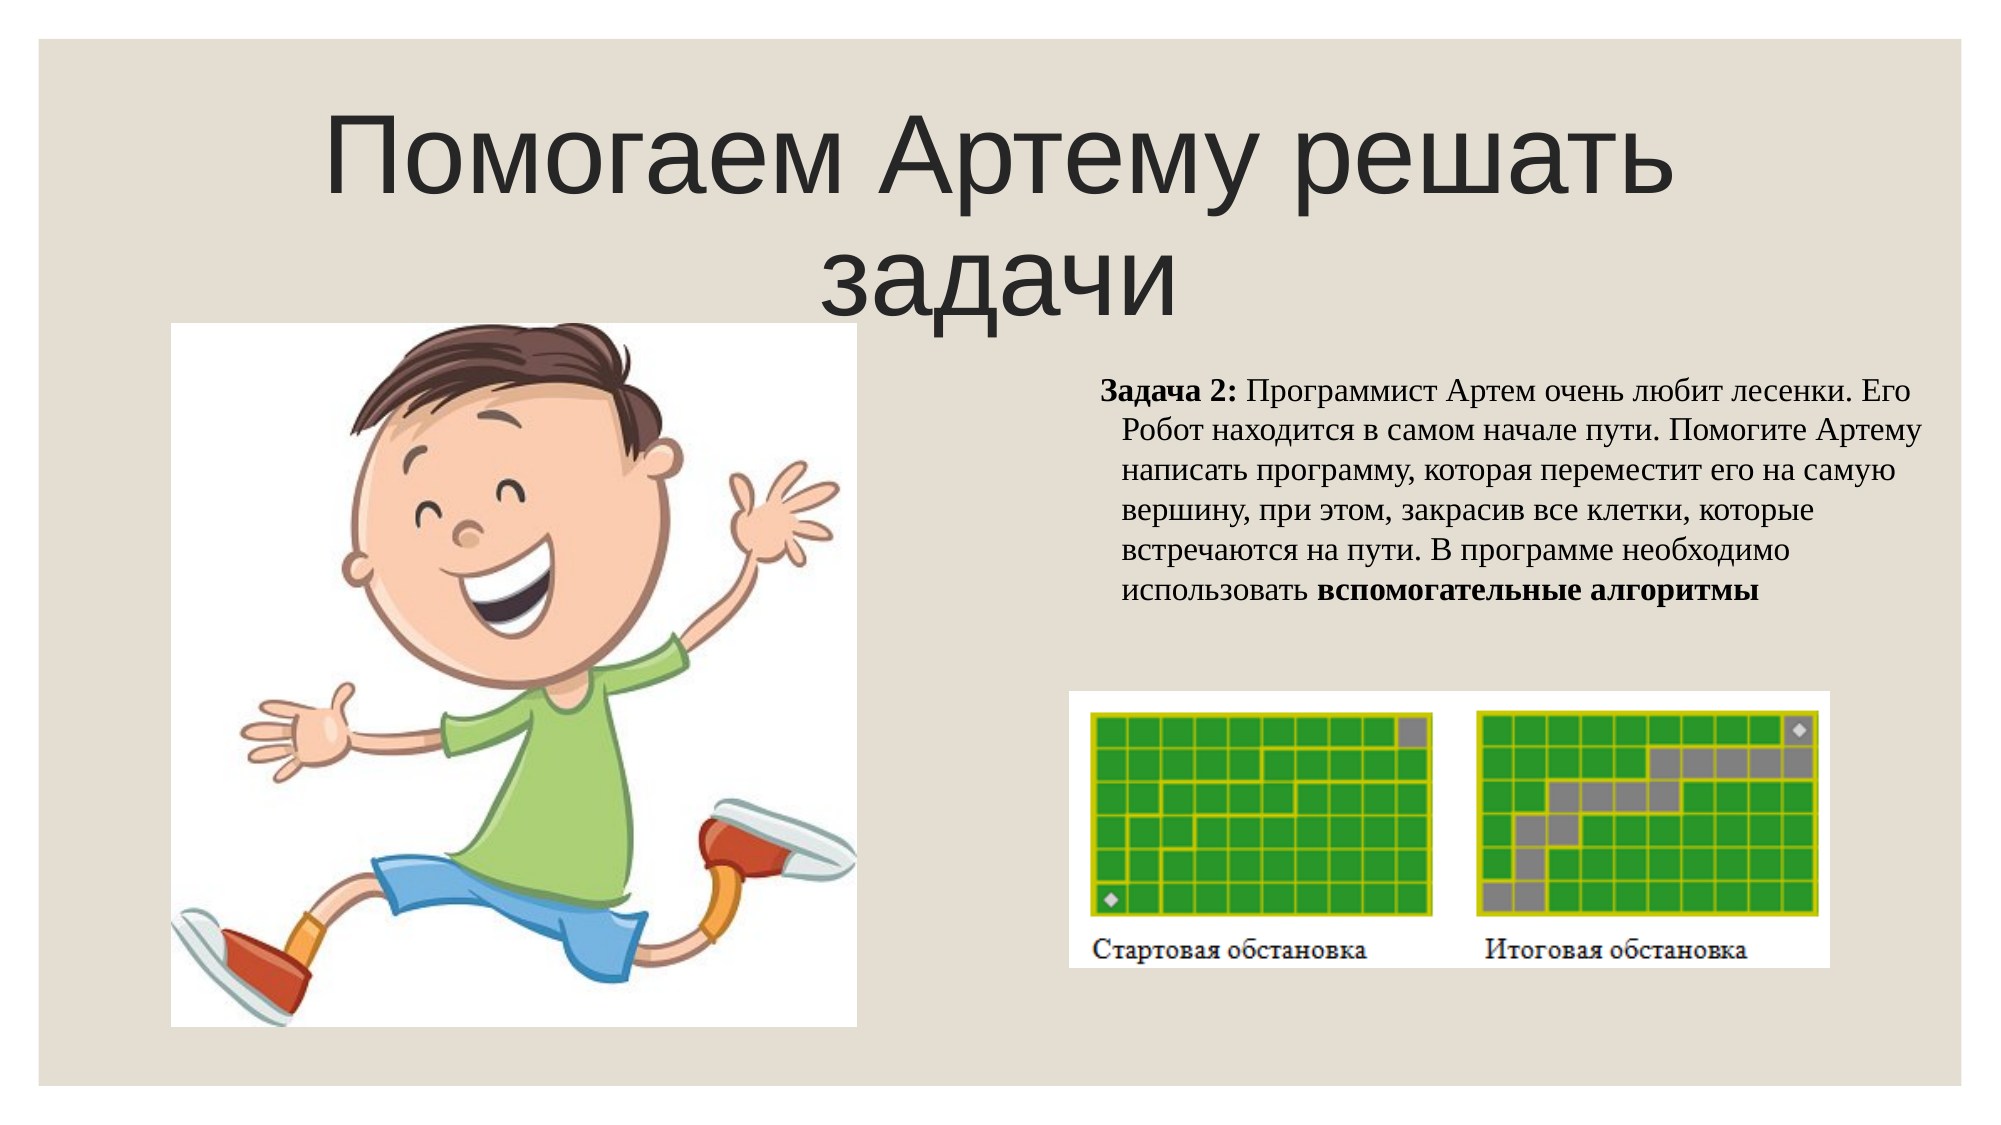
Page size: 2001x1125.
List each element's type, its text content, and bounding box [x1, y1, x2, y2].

picture [1068, 691, 1830, 968]
list Задача 2: Программист Артем очень любит лесенки. Его Робот находится в самом начале пути. Помогите Артему написать программу, которая переместит его на самую вершину, при этом, закрасив все клетки, которые встречаются на пути. В программе необходимо использовать вспомогательные алгоритмы [896, 359, 1956, 1006]
title Помогаем Артему решать задачи [174, 105, 1826, 331]
picture [171, 323, 857, 1028]
